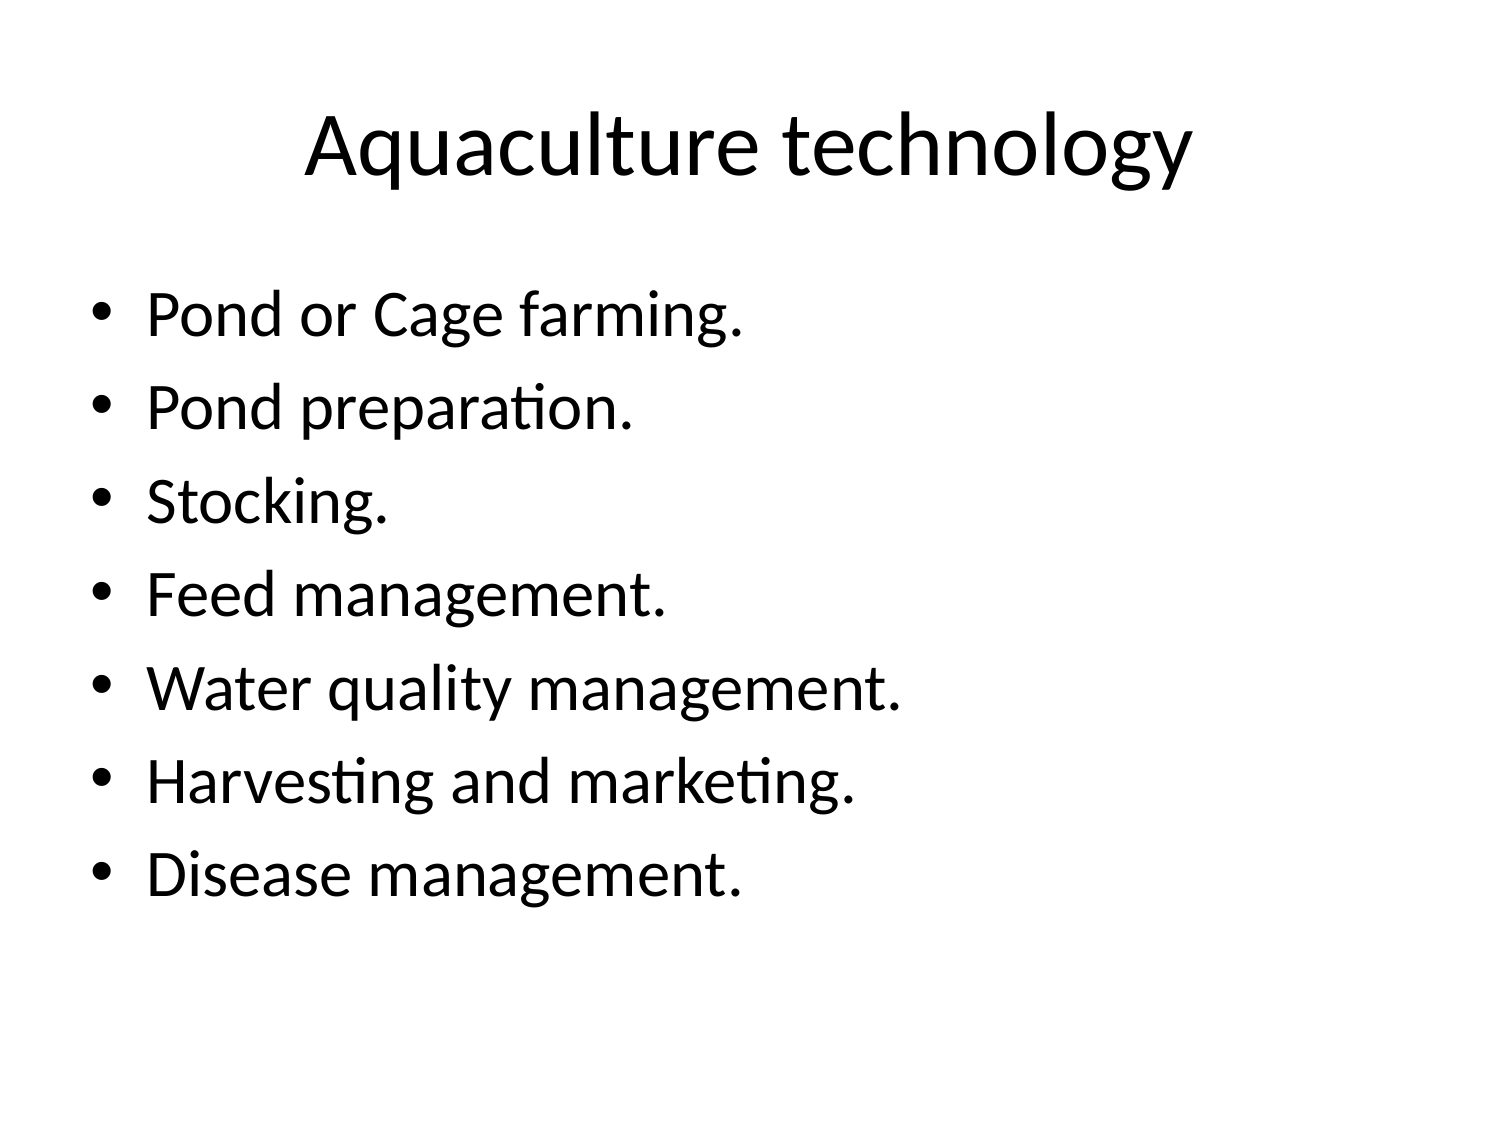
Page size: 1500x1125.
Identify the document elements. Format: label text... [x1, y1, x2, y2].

list Pond or Cage farming. Pond preparation. Stocking. Feed management. Water quality management. Harvesting and marketing. Disease management. [75, 262, 1425, 1005]
title Aquaculture technology [75, 45, 1425, 233]
